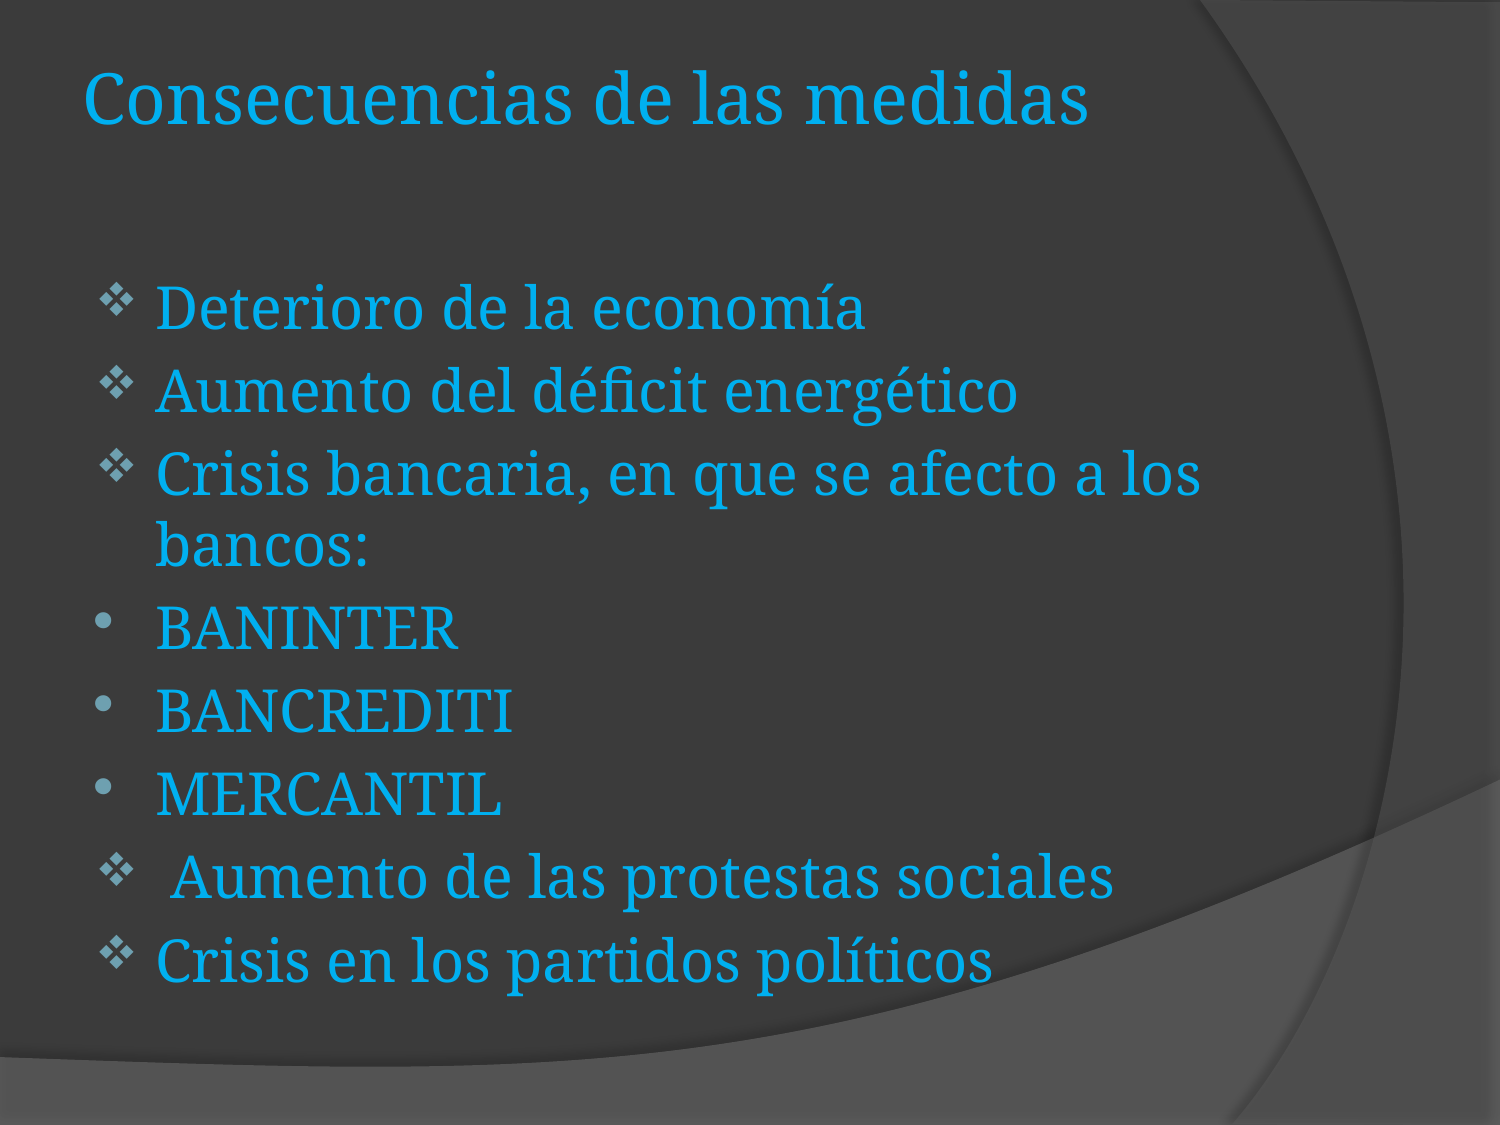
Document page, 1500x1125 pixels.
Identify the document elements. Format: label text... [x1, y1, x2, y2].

title Consecuencias de las medidas [75, 45, 1300, 233]
list Deterioro de la economía Aumento del déficit energético Crisis bancaria, en que se afecto a los bancos: BANINTER BANCREDITI MERCANTIL Aumento de las protestas sociales Crisis en los partidos políticos [75, 262, 1300, 1005]
